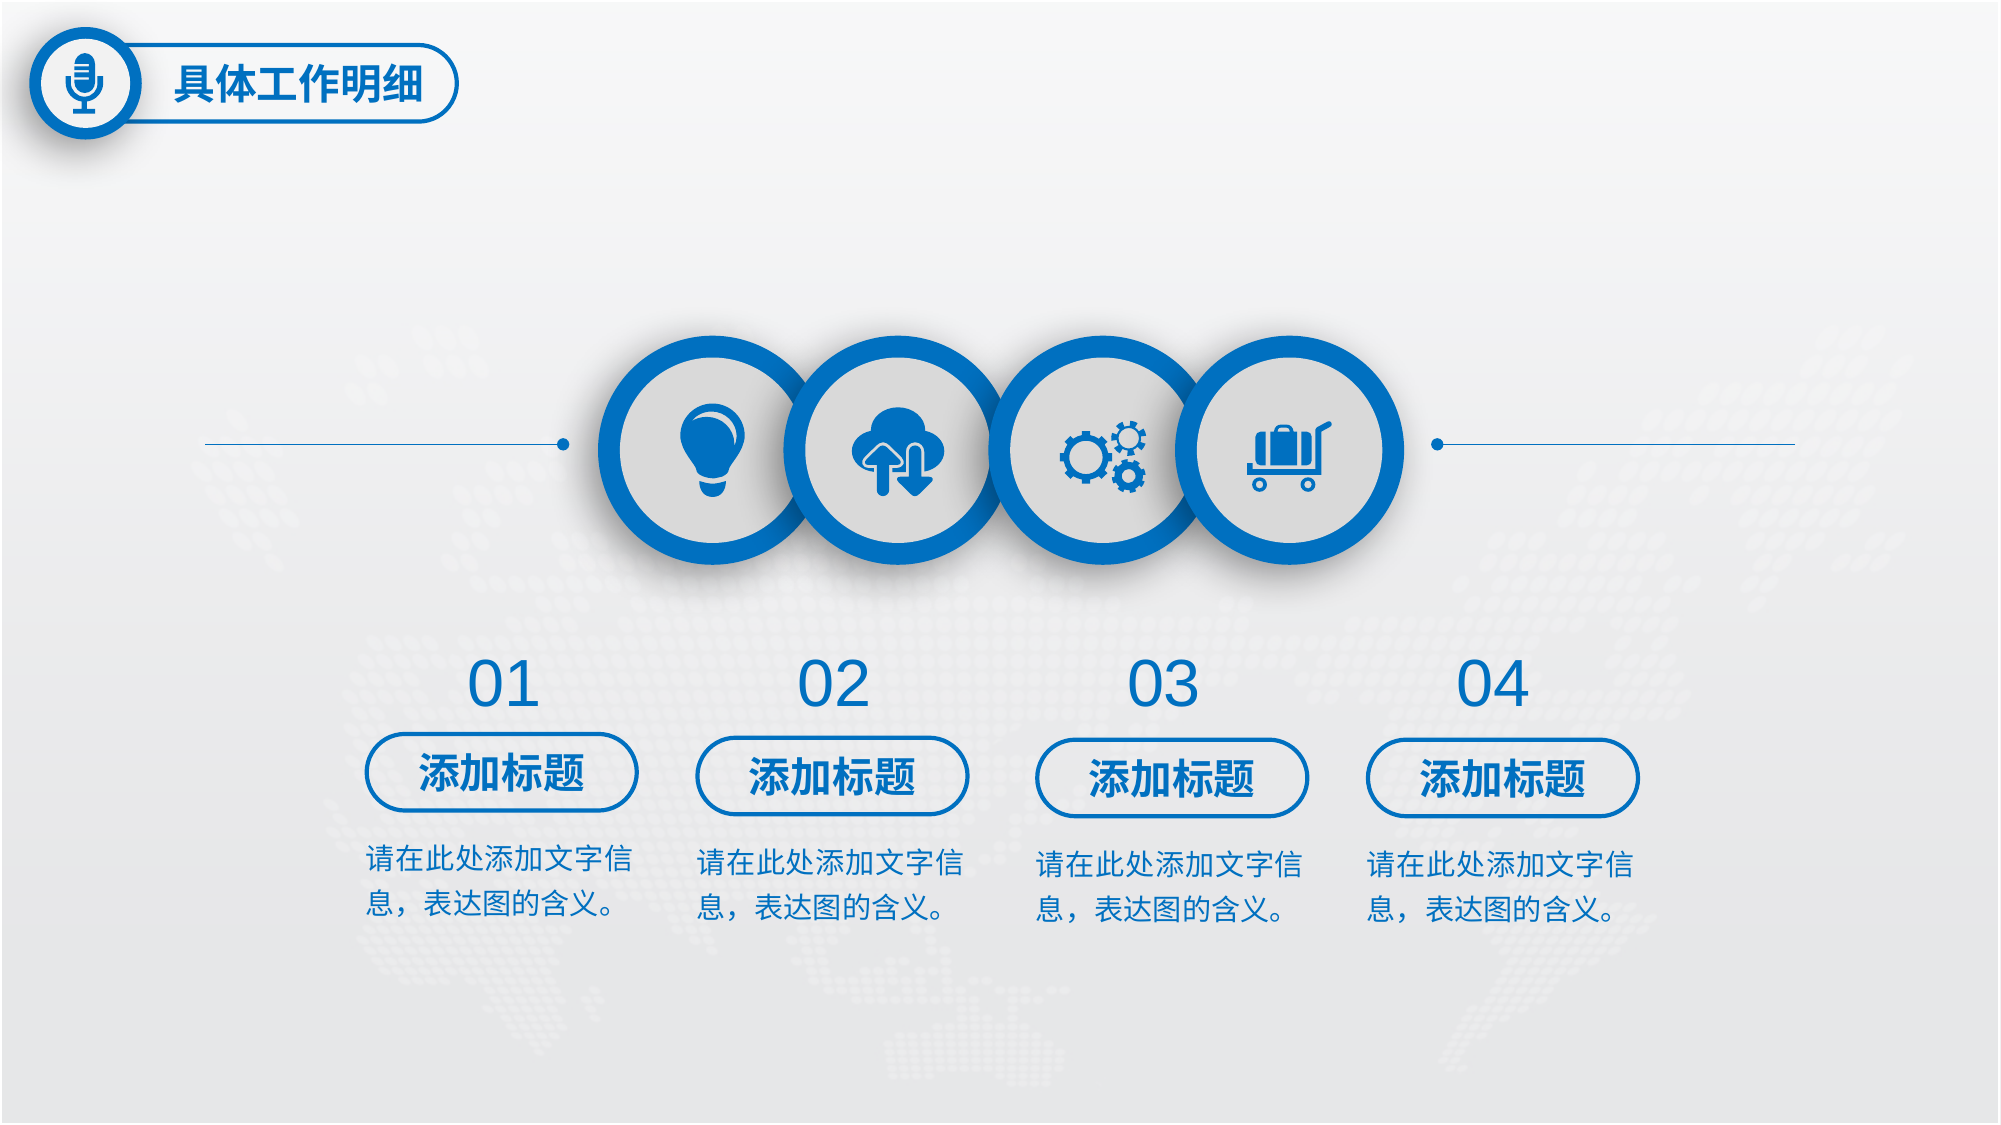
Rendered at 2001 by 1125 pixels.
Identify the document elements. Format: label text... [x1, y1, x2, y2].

text_box 请在此处添加文字信息，表达图的含义。 [350, 822, 649, 928]
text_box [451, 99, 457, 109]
text_box 02 [782, 631, 887, 727]
text_box [1035, 737, 1310, 819]
text_box 请在此处添加文字信息，表达图的含义。 [1351, 828, 1650, 934]
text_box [680, 403, 745, 498]
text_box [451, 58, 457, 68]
text_box [695, 735, 970, 817]
text_box 01 [453, 631, 557, 727]
text_box [364, 731, 639, 813]
text_box 04 [1441, 631, 1546, 727]
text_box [1177, 337, 1402, 563]
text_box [851, 407, 945, 498]
text_box [1365, 737, 1641, 819]
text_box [600, 337, 784, 563]
text_box 03 [1112, 631, 1216, 727]
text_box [31, 29, 140, 138]
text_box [990, 337, 1176, 563]
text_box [1059, 420, 1147, 494]
text_box 请在此处添加文字信息，表达图的含义。 [681, 826, 980, 932]
text_box 此处添加文字做详细的阐述标题含义。 [2, 2, 1998, 1123]
text_box 请在此处添加文字信息，表达图的含义。 [1021, 828, 1320, 934]
text_box [146, 42, 459, 124]
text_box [785, 337, 989, 563]
